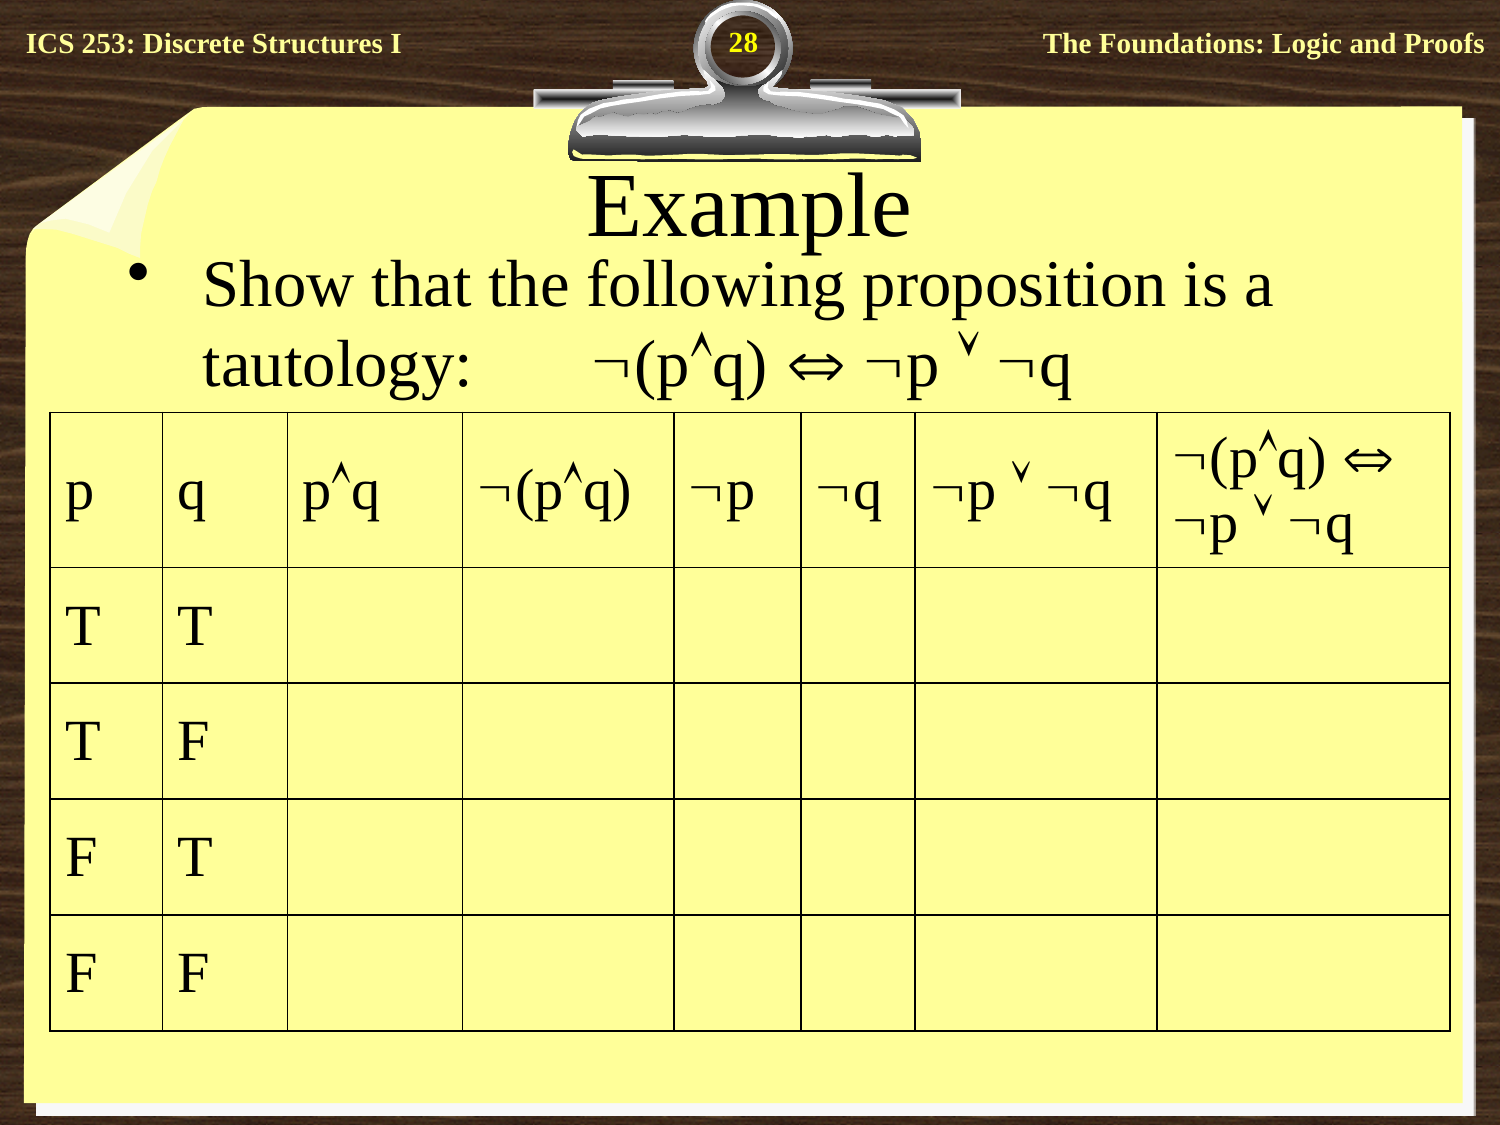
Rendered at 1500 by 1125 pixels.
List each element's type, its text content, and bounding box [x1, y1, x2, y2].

table_cell [916, 684, 1156, 798]
table_cell [288, 684, 462, 798]
table_cell [463, 916, 673, 1030]
table_header (pq) [463, 413, 673, 567]
table_cell [1158, 684, 1449, 798]
table_cell T [163, 800, 287, 914]
table_cell [463, 568, 673, 682]
title Example [112, 137, 1388, 231]
table_header q [802, 413, 914, 567]
table_cell [675, 800, 800, 914]
table_cell [675, 916, 800, 1030]
table_cell [463, 800, 673, 914]
table_cell [916, 800, 1156, 914]
table_cell F [51, 916, 162, 1030]
table_cell [288, 916, 462, 1030]
table_header q [163, 413, 287, 567]
table_cell [802, 800, 914, 914]
table_header (pq)  p  q [1158, 413, 1449, 567]
table_header p [675, 413, 800, 567]
table_cell [463, 684, 673, 798]
table_cell F [163, 684, 287, 798]
table_cell [802, 684, 914, 798]
table_header p [51, 413, 162, 567]
table_header p  q [916, 413, 1156, 567]
list Show that the following proposition is a tautology: (pq)  p  q [112, 231, 1388, 412]
table_cell [288, 568, 462, 682]
table_cell [802, 568, 914, 682]
picture [723, 71, 763, 78]
picture [0, 0, 1500, 1125]
slide_number 28 [704, 11, 774, 71]
table_cell T [163, 568, 287, 682]
table_cell T [51, 684, 162, 798]
table_cell [1158, 800, 1449, 914]
table_cell [802, 916, 914, 1030]
table_cell [916, 916, 1156, 1030]
table_cell [1158, 568, 1449, 682]
table_cell [288, 800, 462, 914]
table_cell [1158, 916, 1449, 1030]
table_cell [675, 568, 800, 682]
table_cell [916, 568, 1156, 682]
table_cell [675, 684, 800, 798]
table_header pq [288, 413, 462, 567]
table_cell T [51, 568, 162, 682]
table_cell F [163, 916, 287, 1030]
table_cell F [51, 800, 162, 914]
